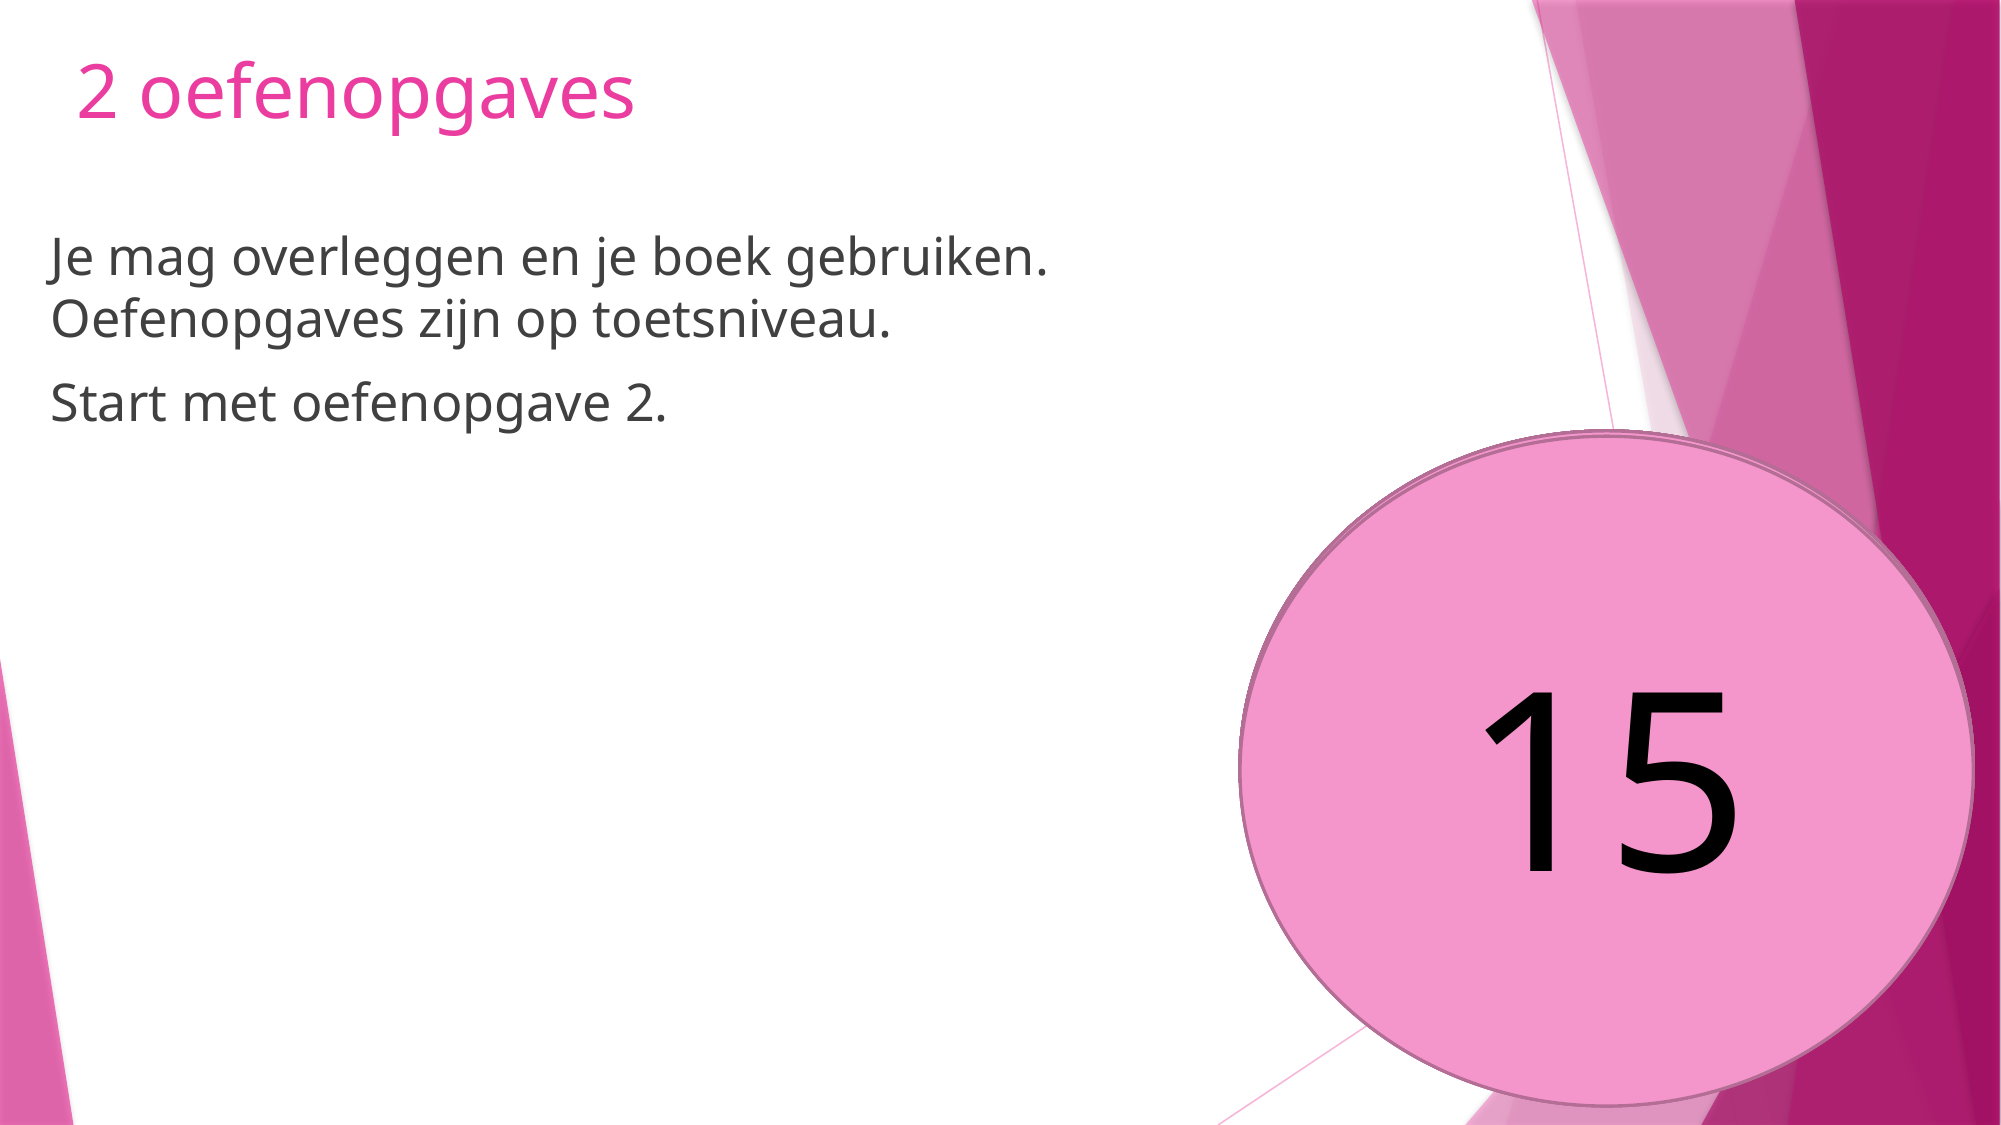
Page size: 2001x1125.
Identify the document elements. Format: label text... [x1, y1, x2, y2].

text_box 13 [1242, 429, 1972, 723]
text_box 15 [1238, 434, 1975, 1108]
title 2 oefenopgaves [61, 35, 1684, 317]
list Je mag overleggen en je boek gebruiken. Oefenopgaves zijn op toetsniveau. Start met oefenopgave 2. [35, 215, 1241, 1008]
